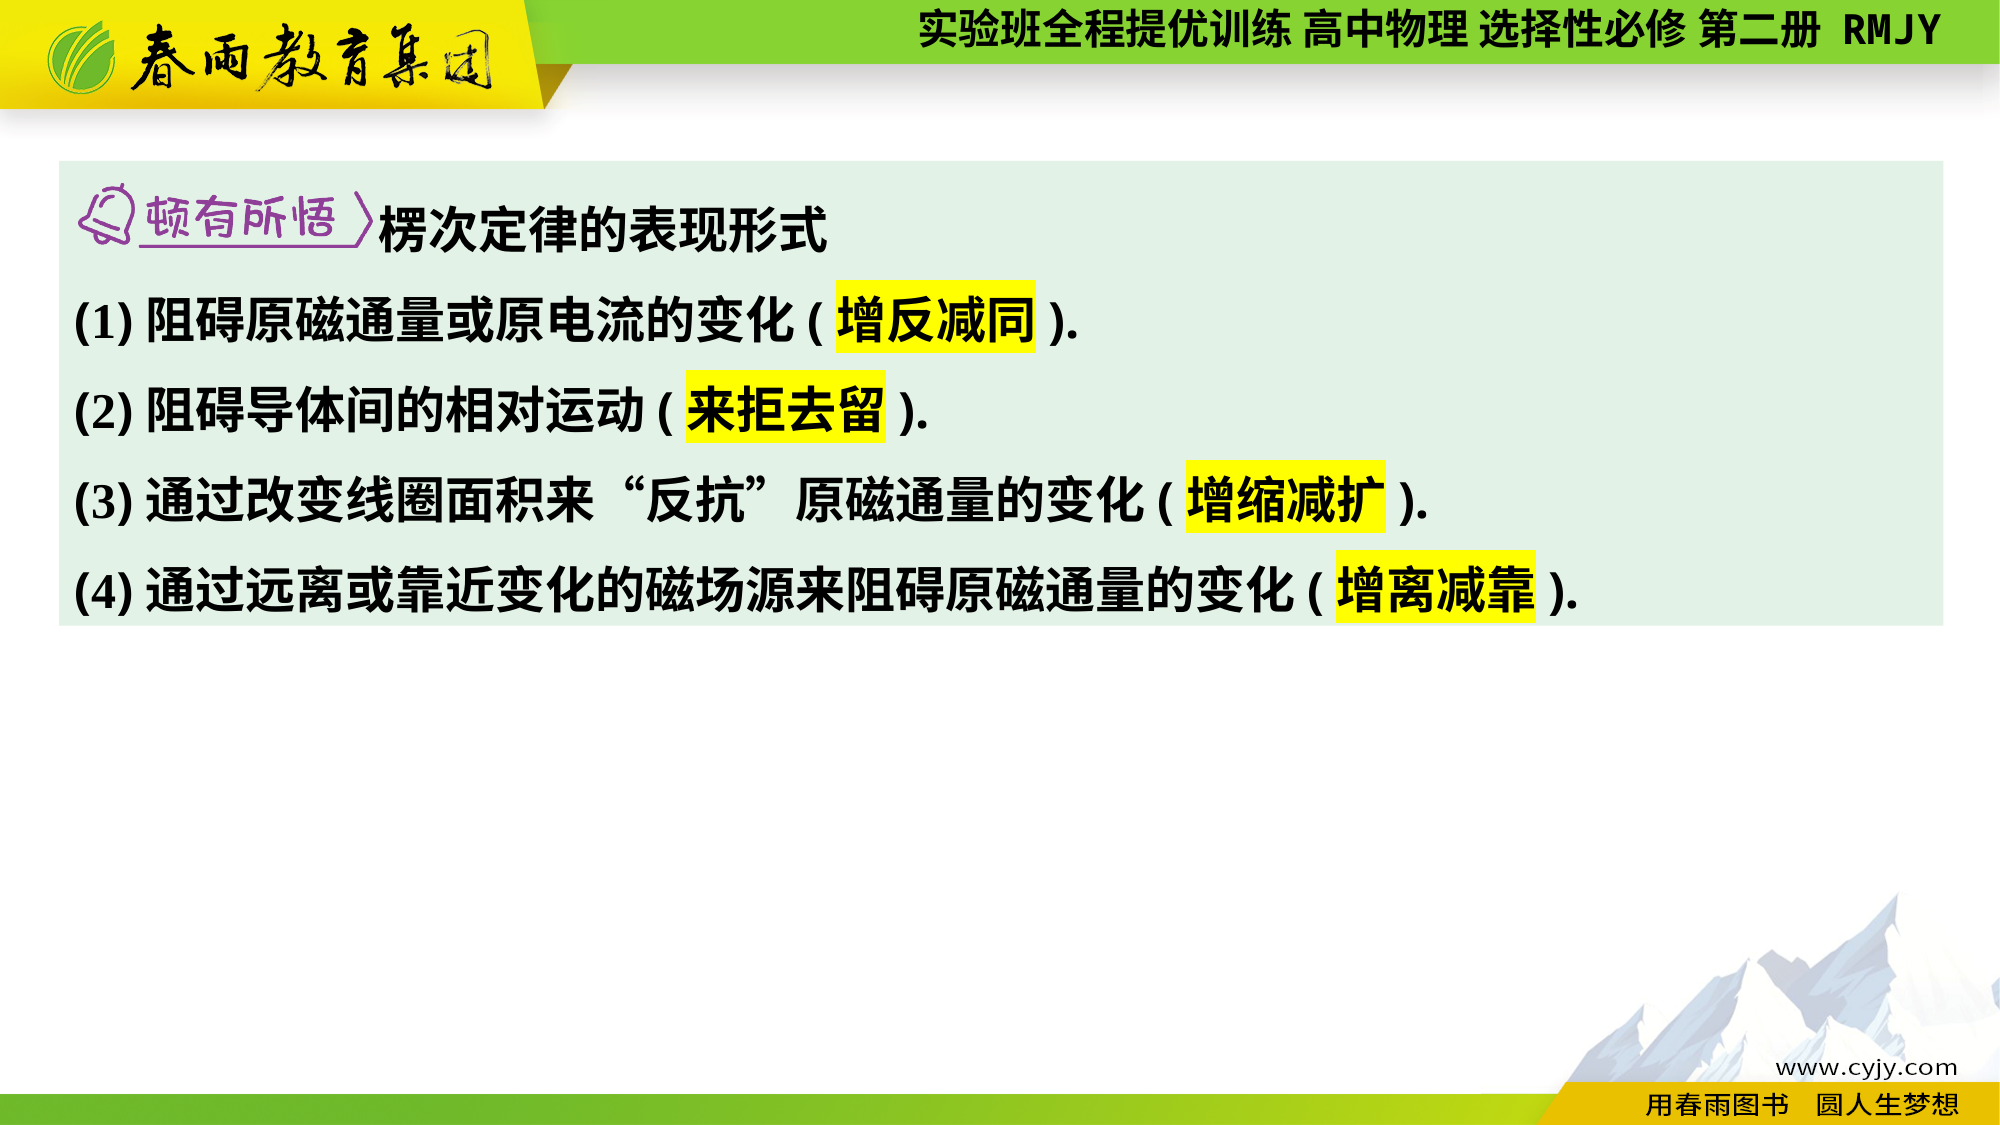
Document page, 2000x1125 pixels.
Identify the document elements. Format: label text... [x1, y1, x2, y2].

picture [0, 0, 2000, 1125]
text_box 楞次定律的表现形式 (1)阻碍原磁通量或原电流的变化(增反减同). (2)阻碍导体间的相对运动(来拒去留). (3)通过改变线圈面积来“反抗”原磁通量的变化(增缩减扩). (4)通过远离或靠近变化的磁场源来阻碍原磁通量的变化(增离减靠). [59, 160, 1944, 626]
